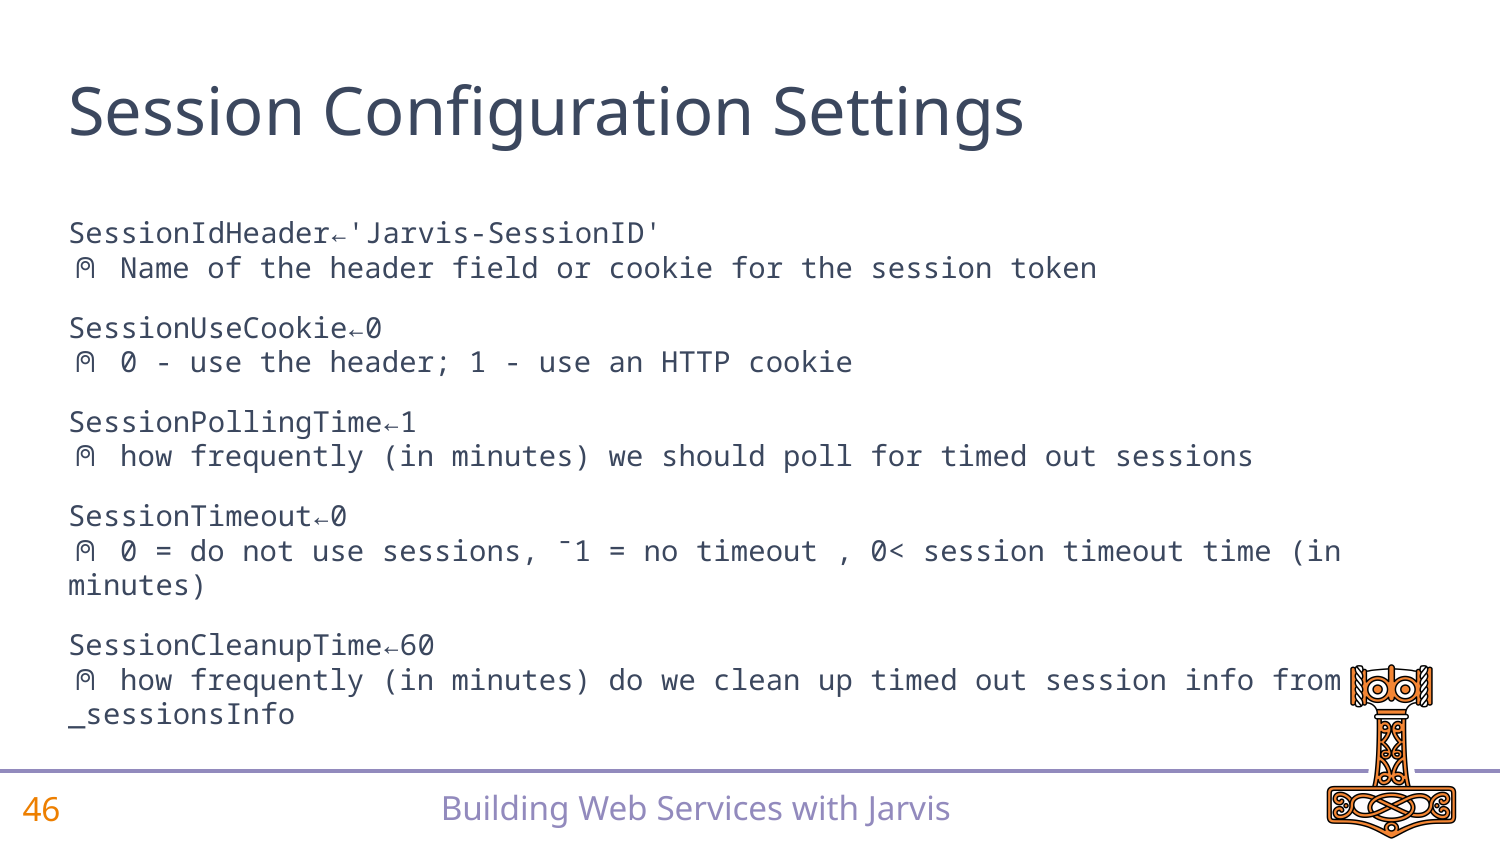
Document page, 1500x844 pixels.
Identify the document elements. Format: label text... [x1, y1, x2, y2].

picture [1320, 655, 1461, 844]
title Session Configuration Settings [53, 43, 1203, 157]
list SessionIdHeader←'Jarvis-SessionID' ⍝ Name of the header field or cookie for the session token SessionUseCookie←0 ⍝ 0 - use the header; 1 - use an HTTP cookie SessionPollingTime←1 ⍝ how frequently (in minutes) we should poll for timed out sessions SessionTimeout←0 ⍝ 0 = do not use sessions, ¯1 = no timeout , 0< session timeout time (in minutes) SessionCleanupTime←60 ⍝ how frequently (in minutes) do we clean up timed out session info from _sessionsInfo [53, 207, 1447, 740]
